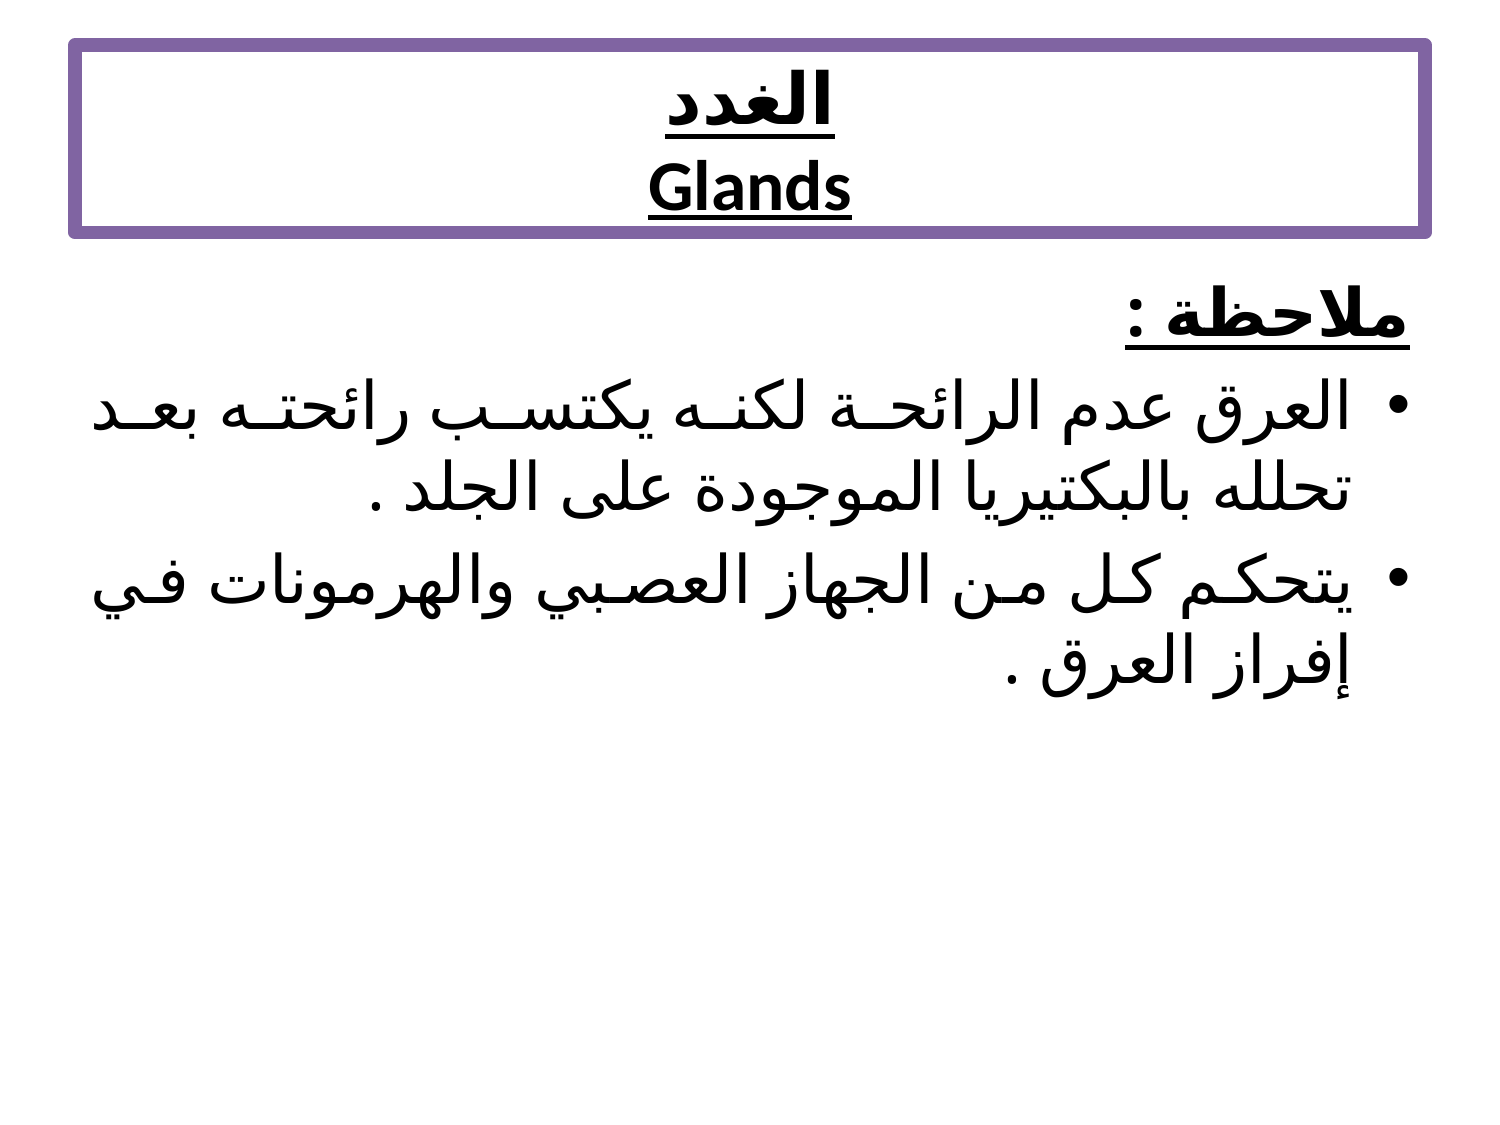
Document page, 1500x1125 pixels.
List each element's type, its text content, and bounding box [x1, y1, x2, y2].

list ملاحظة : العرق عدم الرائحة لكنه يكتسب رائحته بعد تحلله بالبكتيريا الموجودة على الجلد . يتحكم كل من الجهاز العصبي والهرمونات في إفراز العرق . [75, 262, 1425, 1005]
title الغدد Glands [75, 45, 1425, 233]
